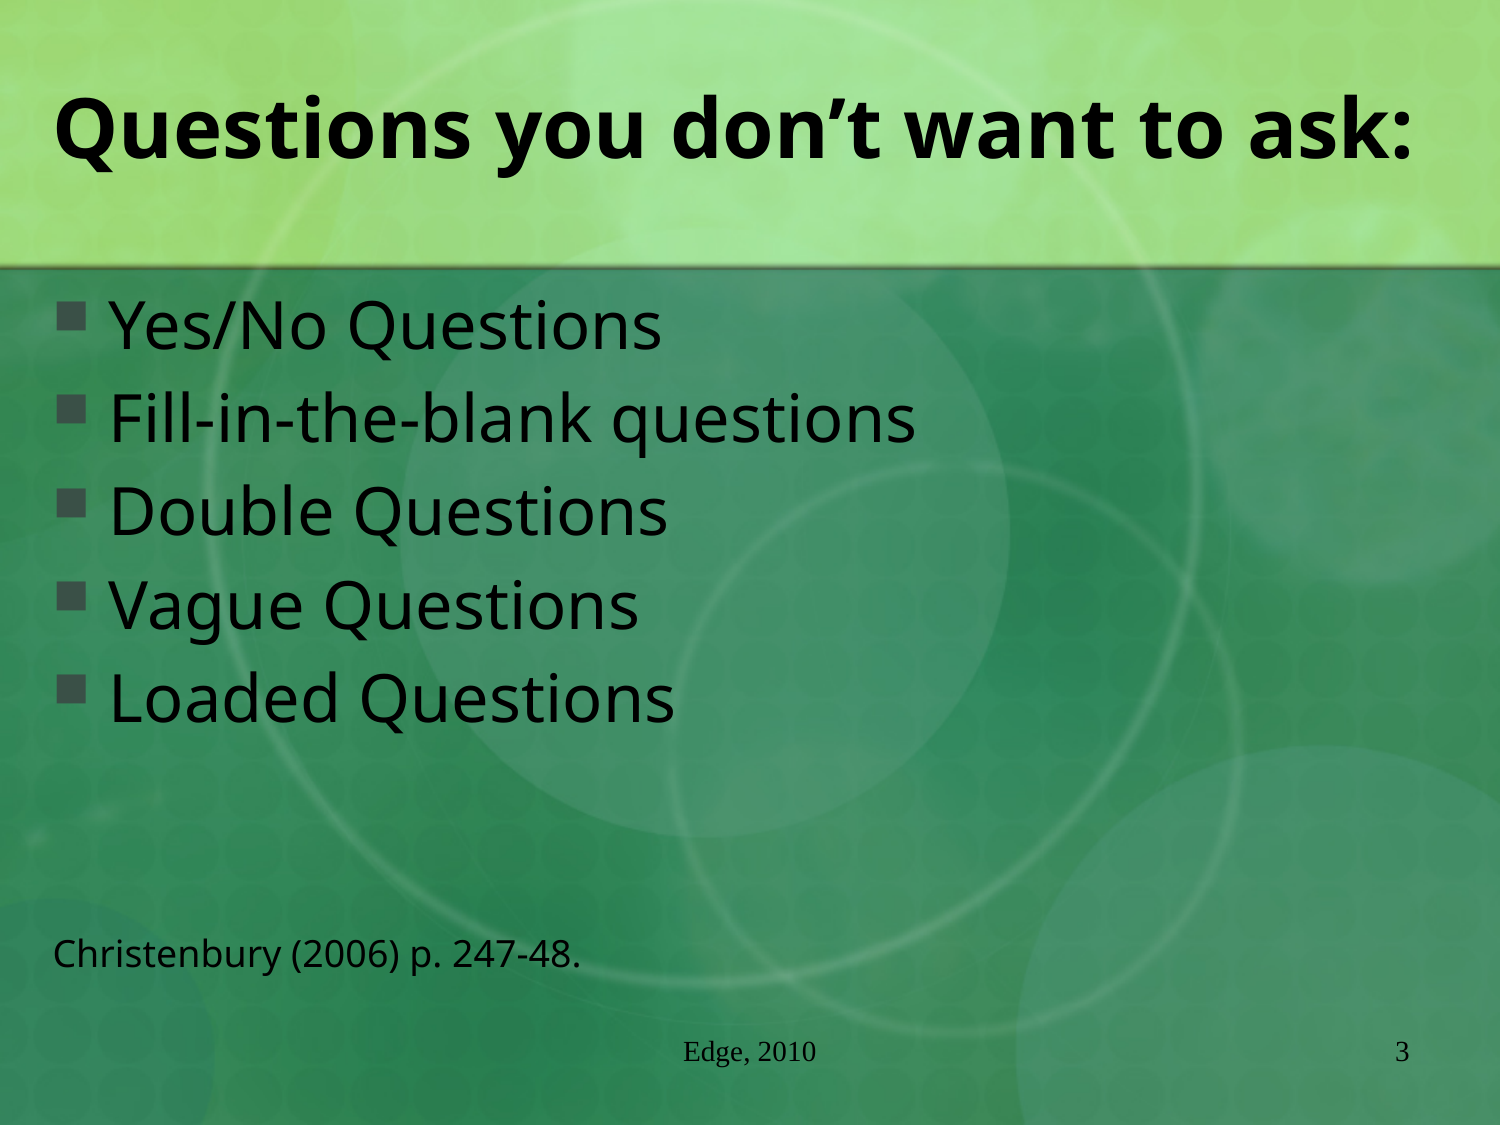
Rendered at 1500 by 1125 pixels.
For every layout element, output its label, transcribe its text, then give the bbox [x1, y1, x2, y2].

picture [0, 0, 1500, 1125]
slide_number 3 [1074, 1024, 1426, 1103]
footer Edge, 2010 [512, 1024, 988, 1103]
list Yes/No Questions Fill-in-the-blank questions Double Questions Vague Questions Loaded Questions Christenbury (2006) p. 247-48. [37, 274, 1463, 1101]
title Questions you don’t want to ask: [37, 24, 1463, 226]
